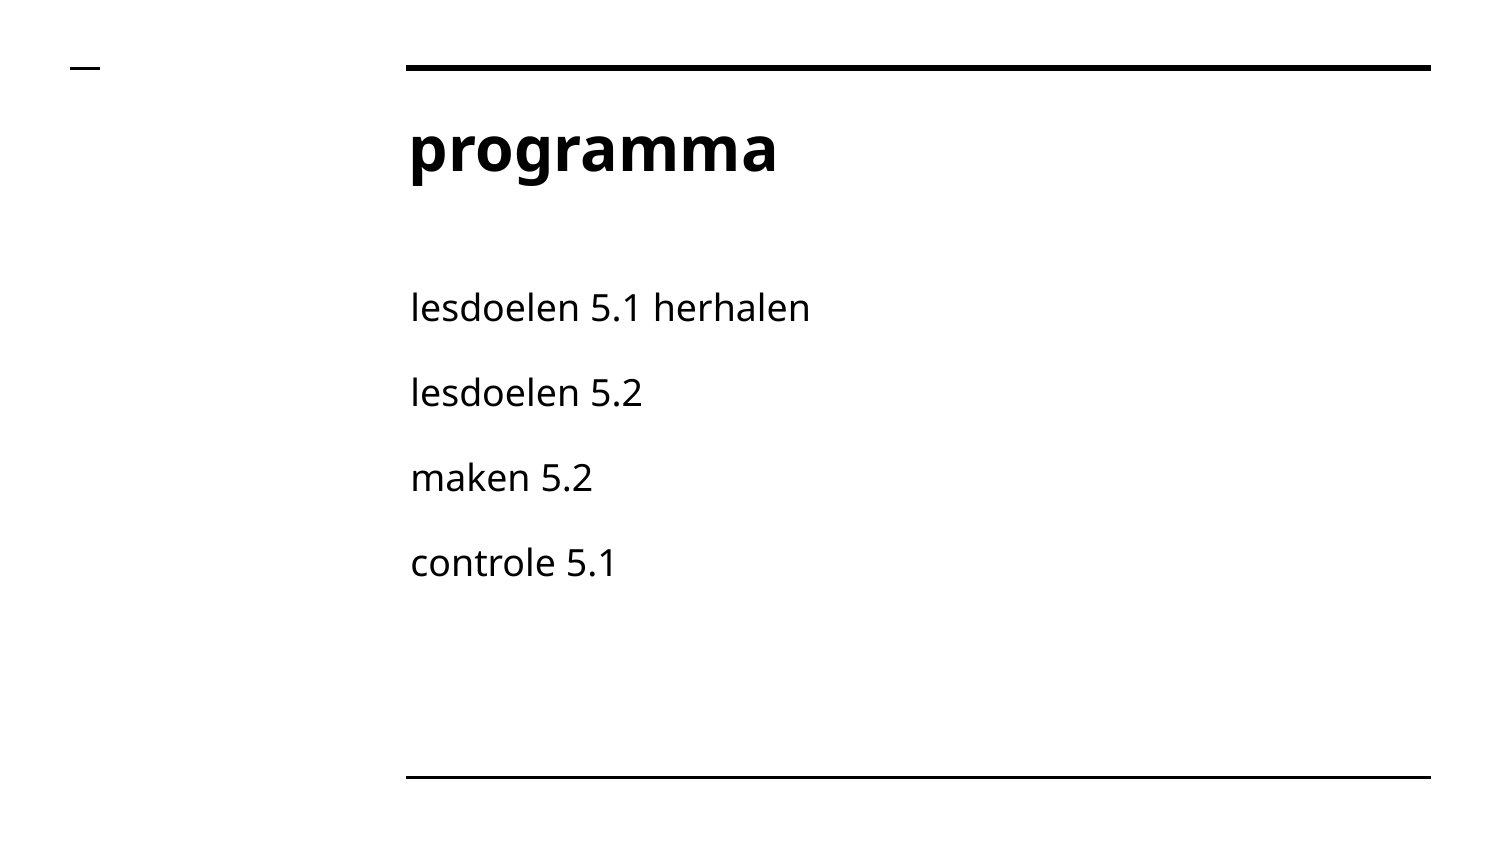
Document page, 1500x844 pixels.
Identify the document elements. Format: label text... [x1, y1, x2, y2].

list lesdoelen 5.1 herhalen lesdoelen 5.2 maken 5.2 controle 5.1 [395, 261, 1433, 755]
title programma [393, 94, 1431, 199]
